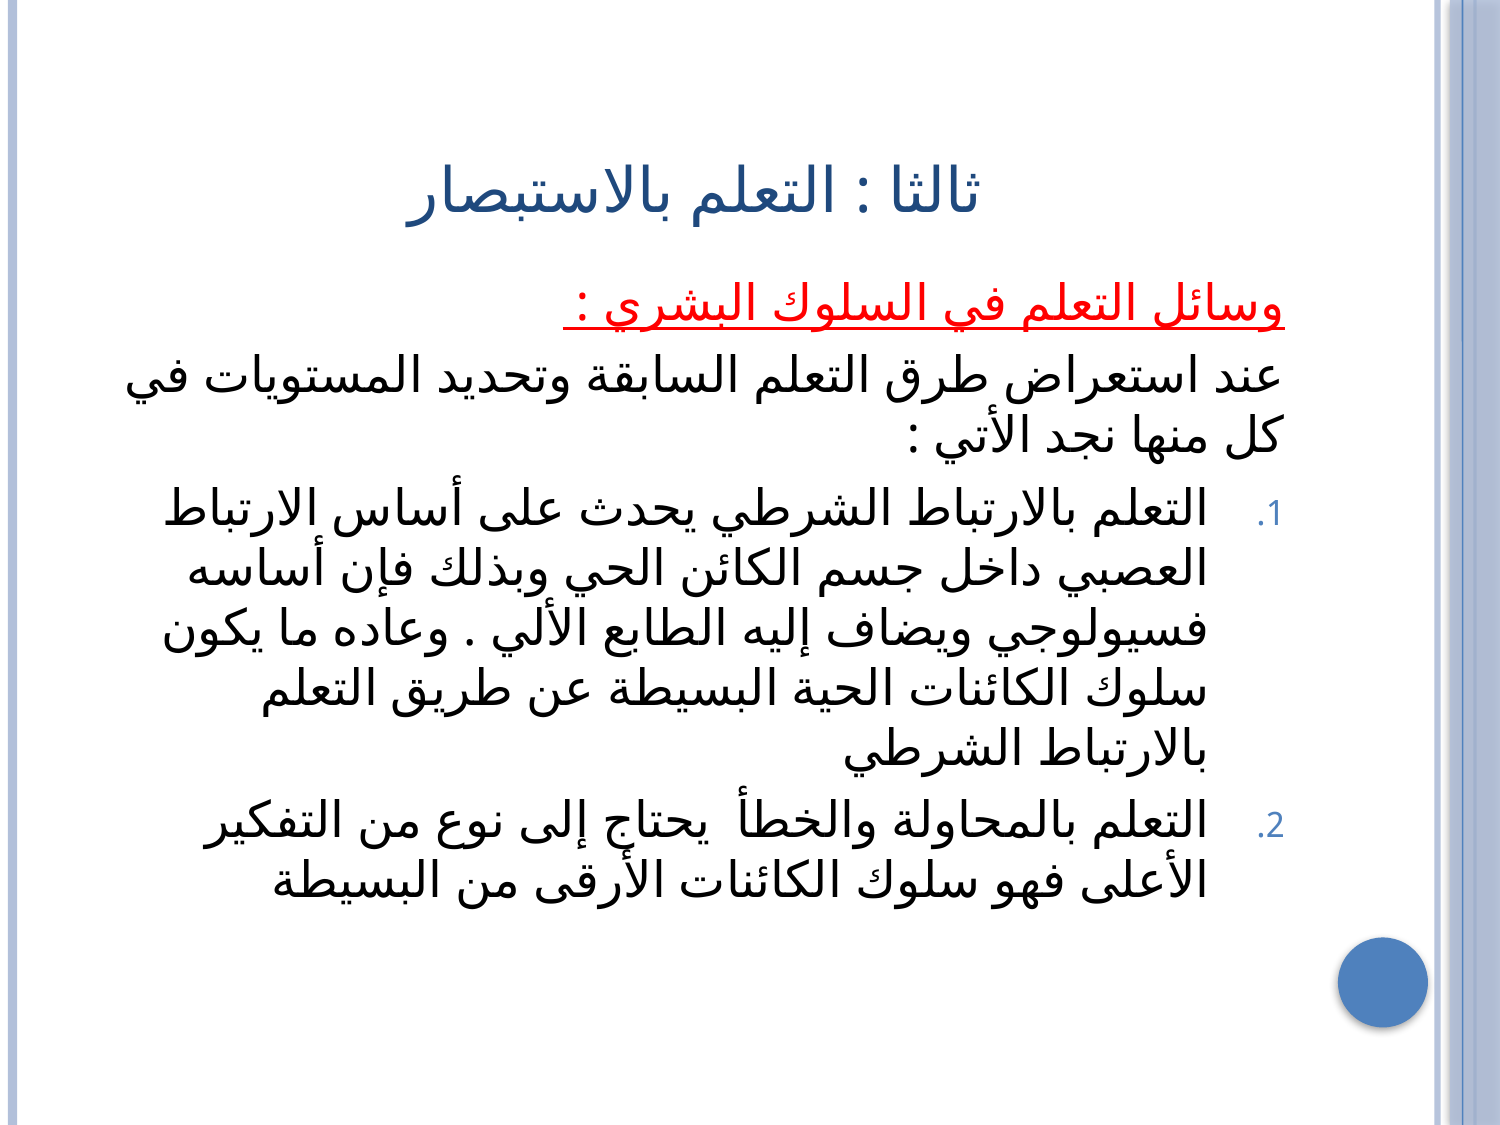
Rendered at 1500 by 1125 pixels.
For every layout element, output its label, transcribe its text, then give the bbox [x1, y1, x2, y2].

title ثالثا : التعلم بالاستبصار [75, 45, 1300, 233]
list وسائل التعلم في السلوك البشري : عند استعراض طرق التعلم السابقة وتحديد المستويات في كل منها نجد الأتي : التعلم بالارتباط الشرطي يحدث على أساس الارتباط العصبي داخل جسم الكائن الحي وبذلك فإن أساسه فسيولوجي ويضاف إليه الطابع الألي . وعاده ما يكون سلوك الكائنات الحية البسيطة عن طريق التعلم بالارتباط الشرطي التعلم بالمحاولة والخطأ يحتاج إلى نوع من التفكير الأعلى فهو سلوك الكائنات الأرقى من البسيطة [75, 262, 1300, 1062]
